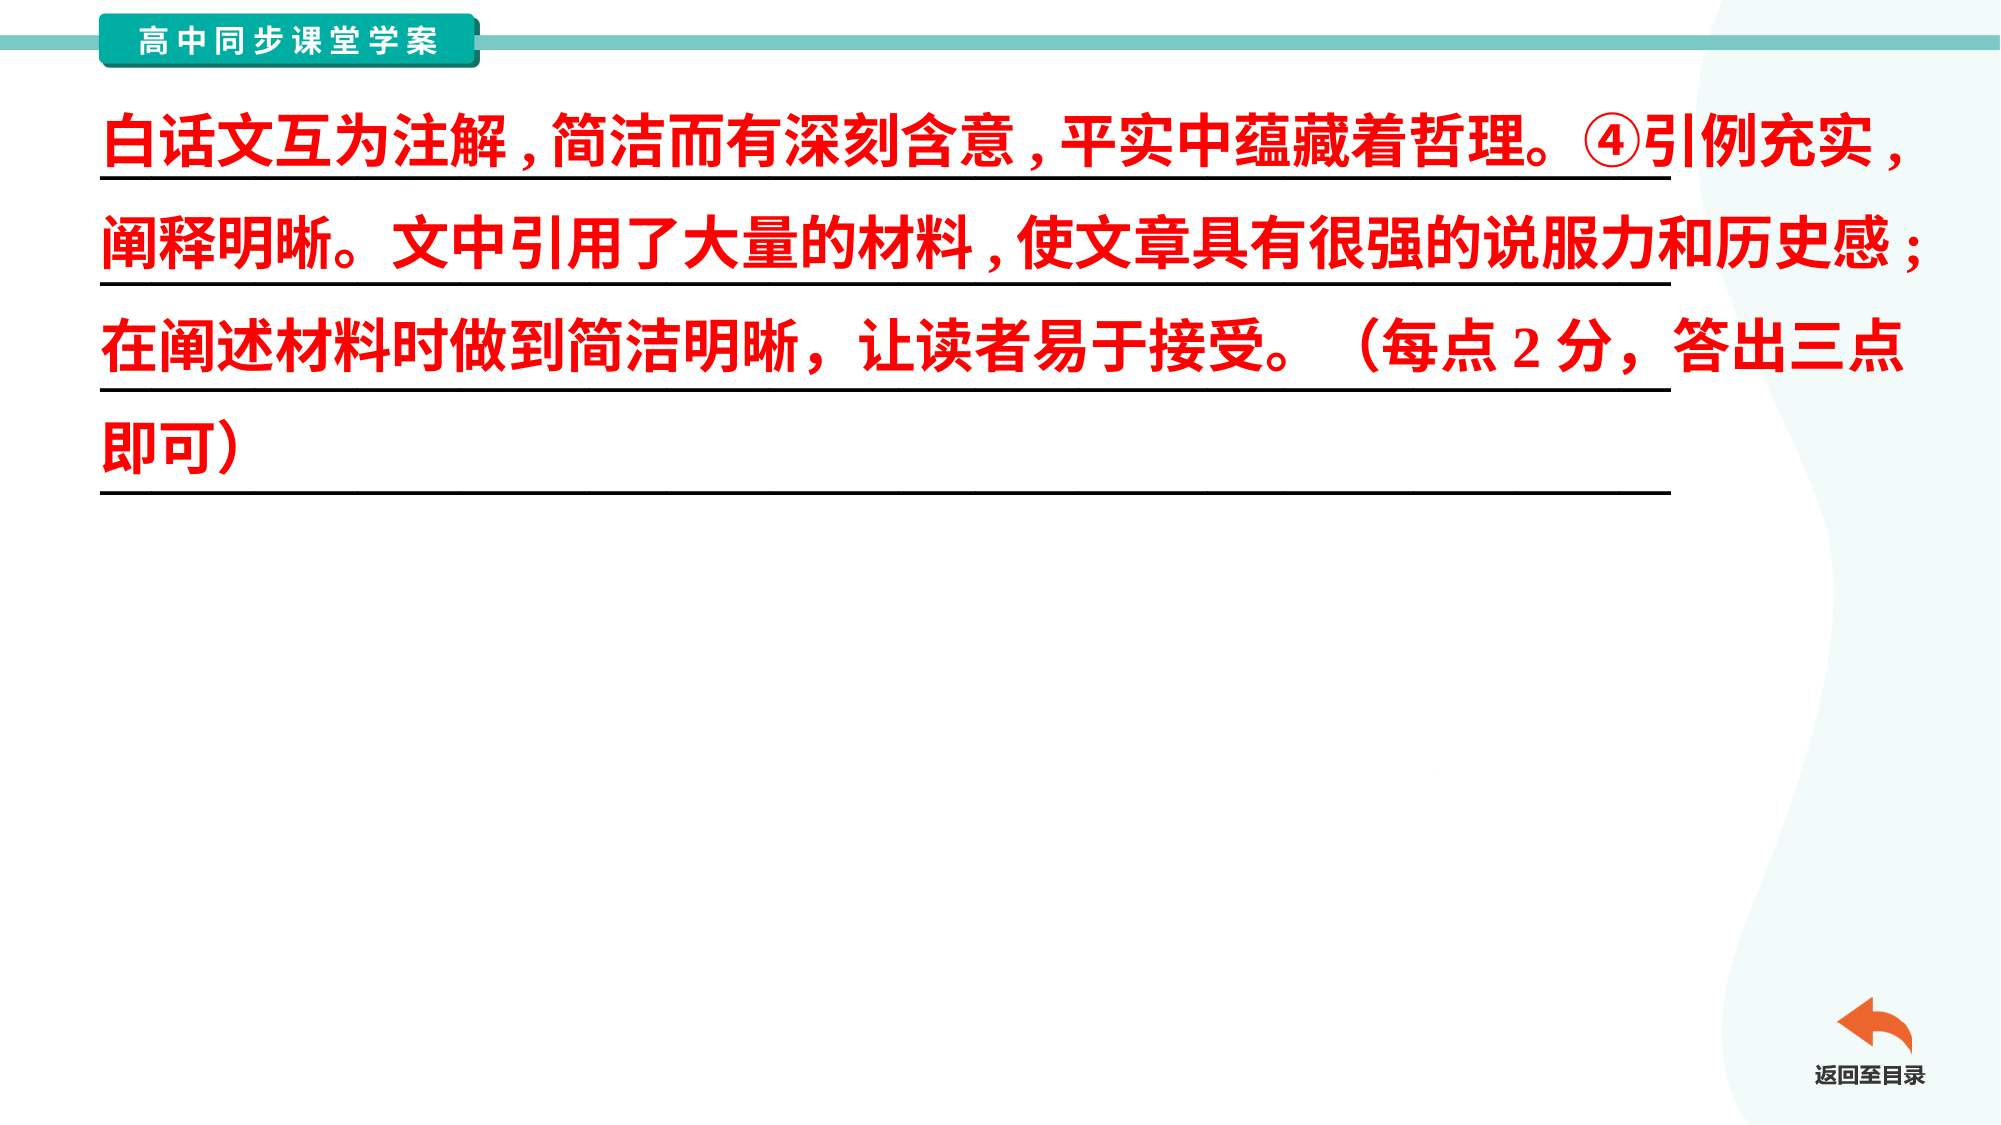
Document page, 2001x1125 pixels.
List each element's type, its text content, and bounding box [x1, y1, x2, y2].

text_box _____________________________________________________________ _____________________________________________________________ _____________________________________________________________ _____________________________________________________________ [100, 470, 1899, 482]
text_box 白话文互为注解,简洁而有深刻含意,平实中蕴藏着哲理。④引例充实, 阐释明晰。文中引用了大量的材料,使文章具有很强的说服力和历史感; 在阐述材料时做到简洁明晰，让读者易于接受。（每点2分，答出三点 即可） [100, 72, 1899, 470]
picture [0, 0, 2000, 1125]
